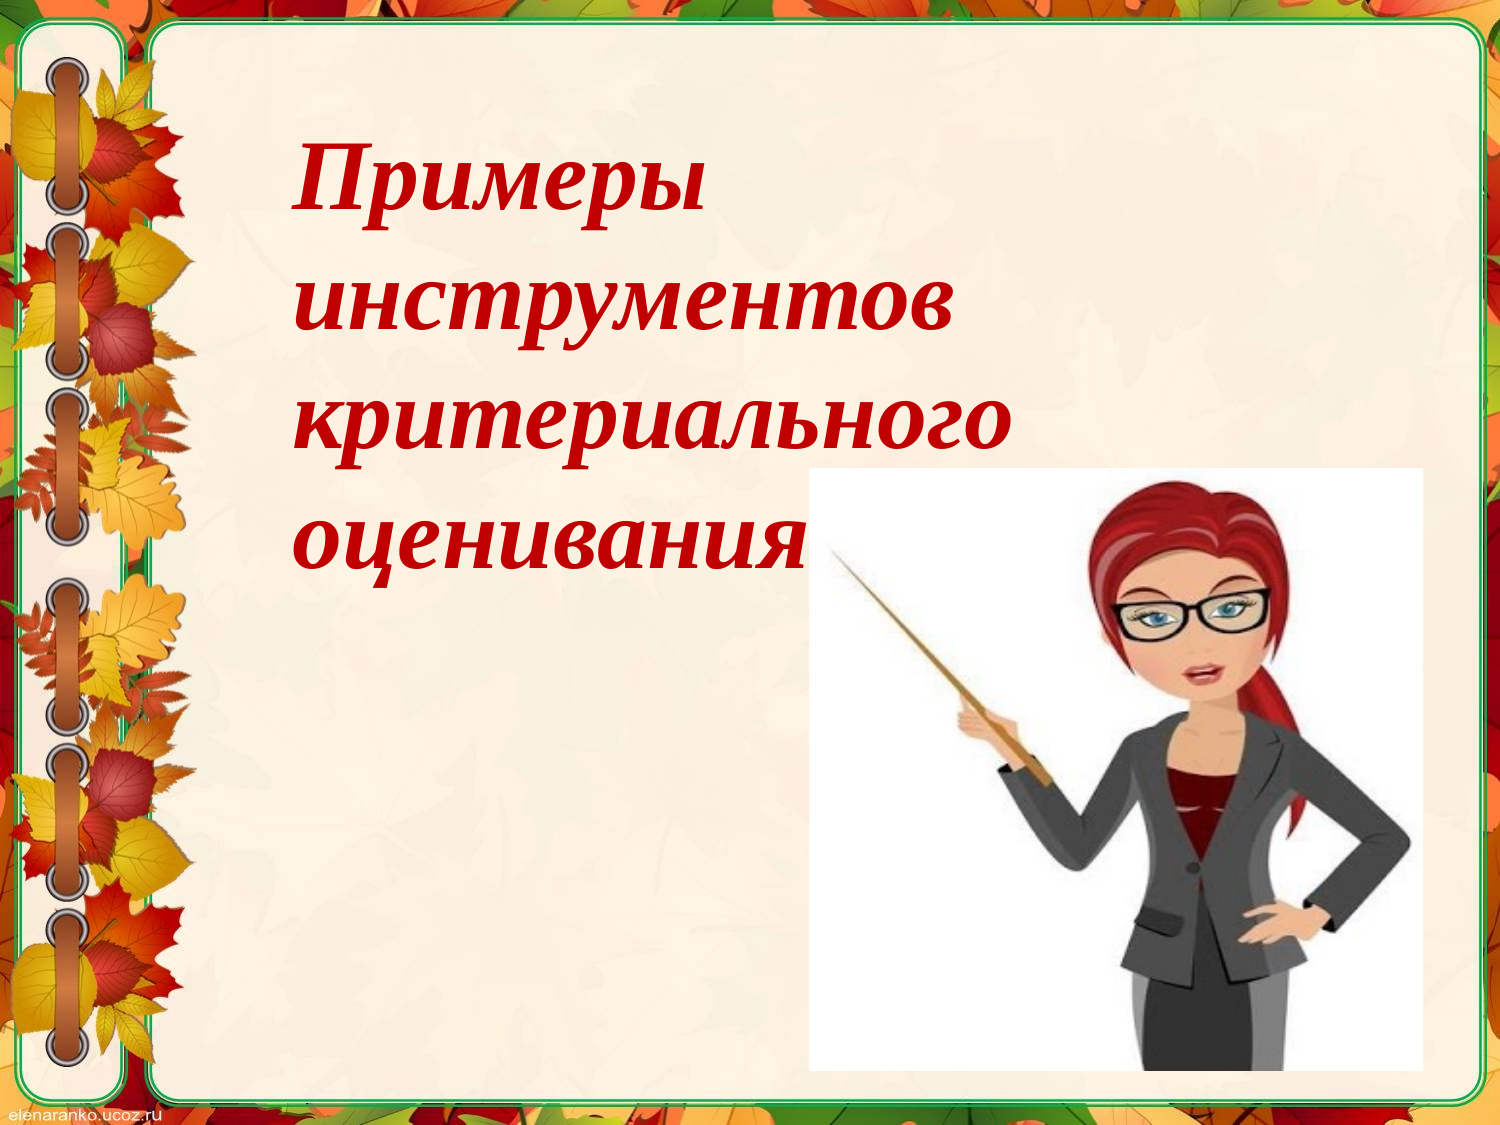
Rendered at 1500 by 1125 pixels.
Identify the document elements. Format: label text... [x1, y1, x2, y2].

picture [0, 0, 1500, 1125]
text_box Примеры инструментов критериального оценивания [277, 101, 1247, 942]
